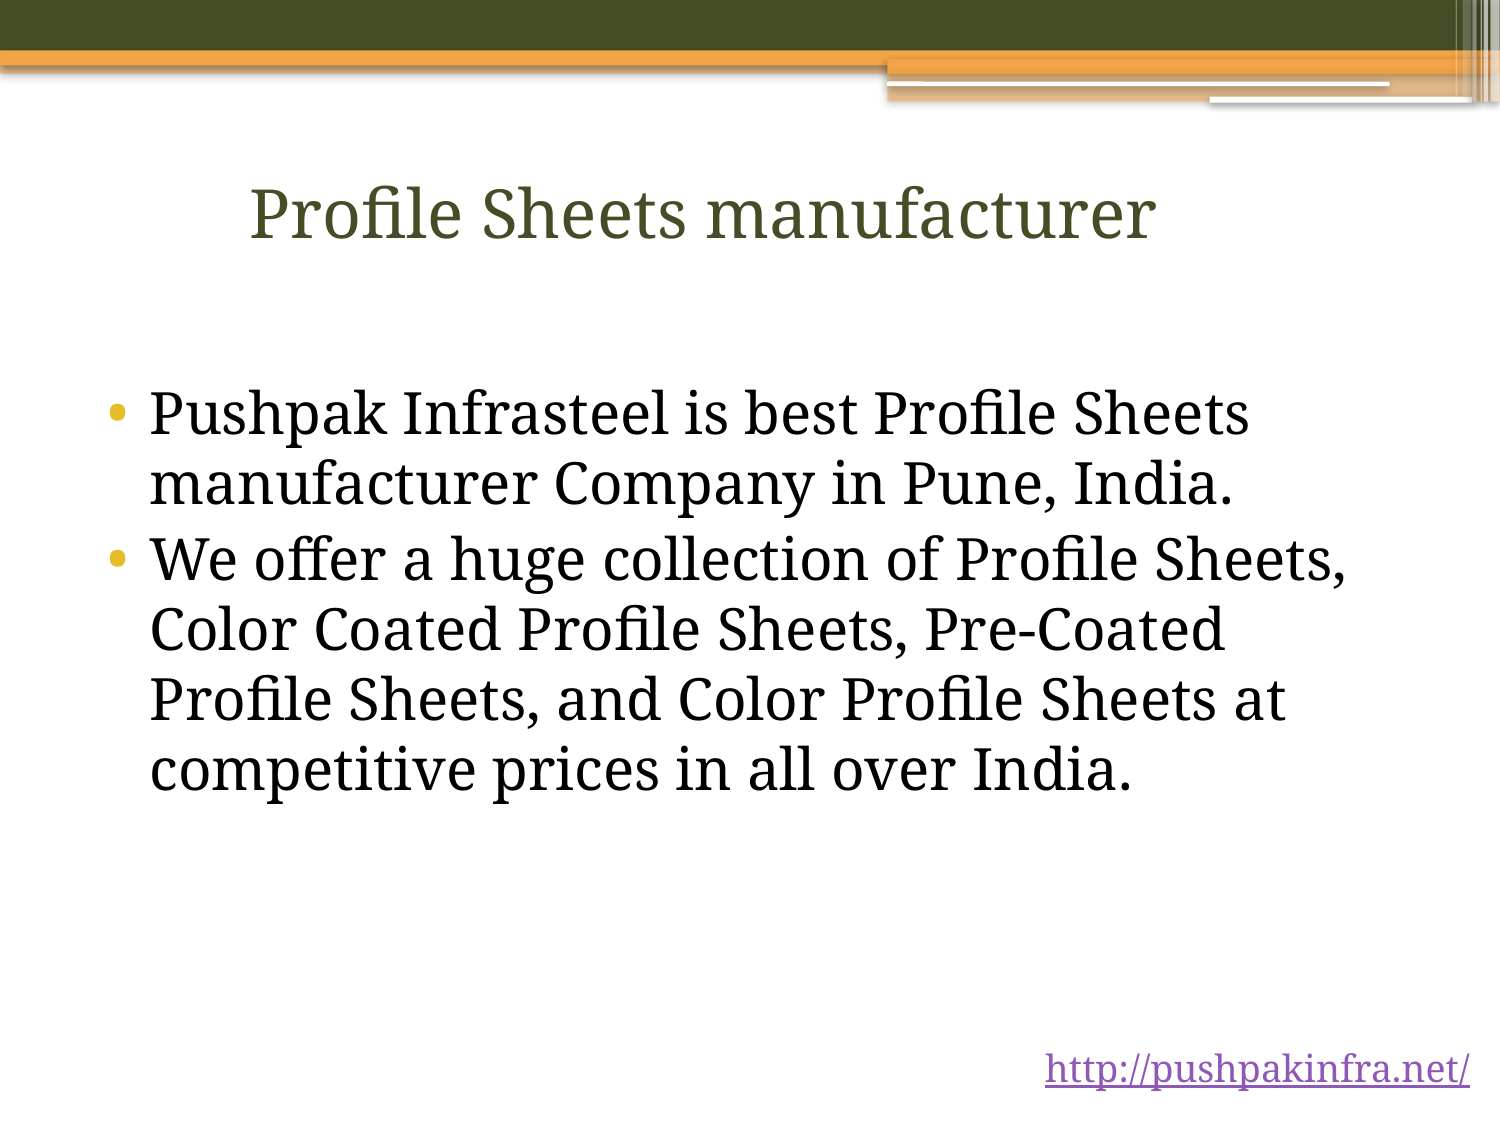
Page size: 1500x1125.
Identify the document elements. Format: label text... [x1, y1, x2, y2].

title Profile Sheets manufacturer [99, 162, 1325, 350]
list Pushpak Infrasteel is best Profile Sheets manufacturer Company in Pune, India. We offer a huge collection of Profile Sheets, Color Coated Profile Sheets, Pre-Coated Profile Sheets, and Color Profile Sheets at competitive prices in all over India. [75, 368, 1425, 1079]
text_box http://pushpakinfra.net/ [1030, 1037, 1485, 1104]
